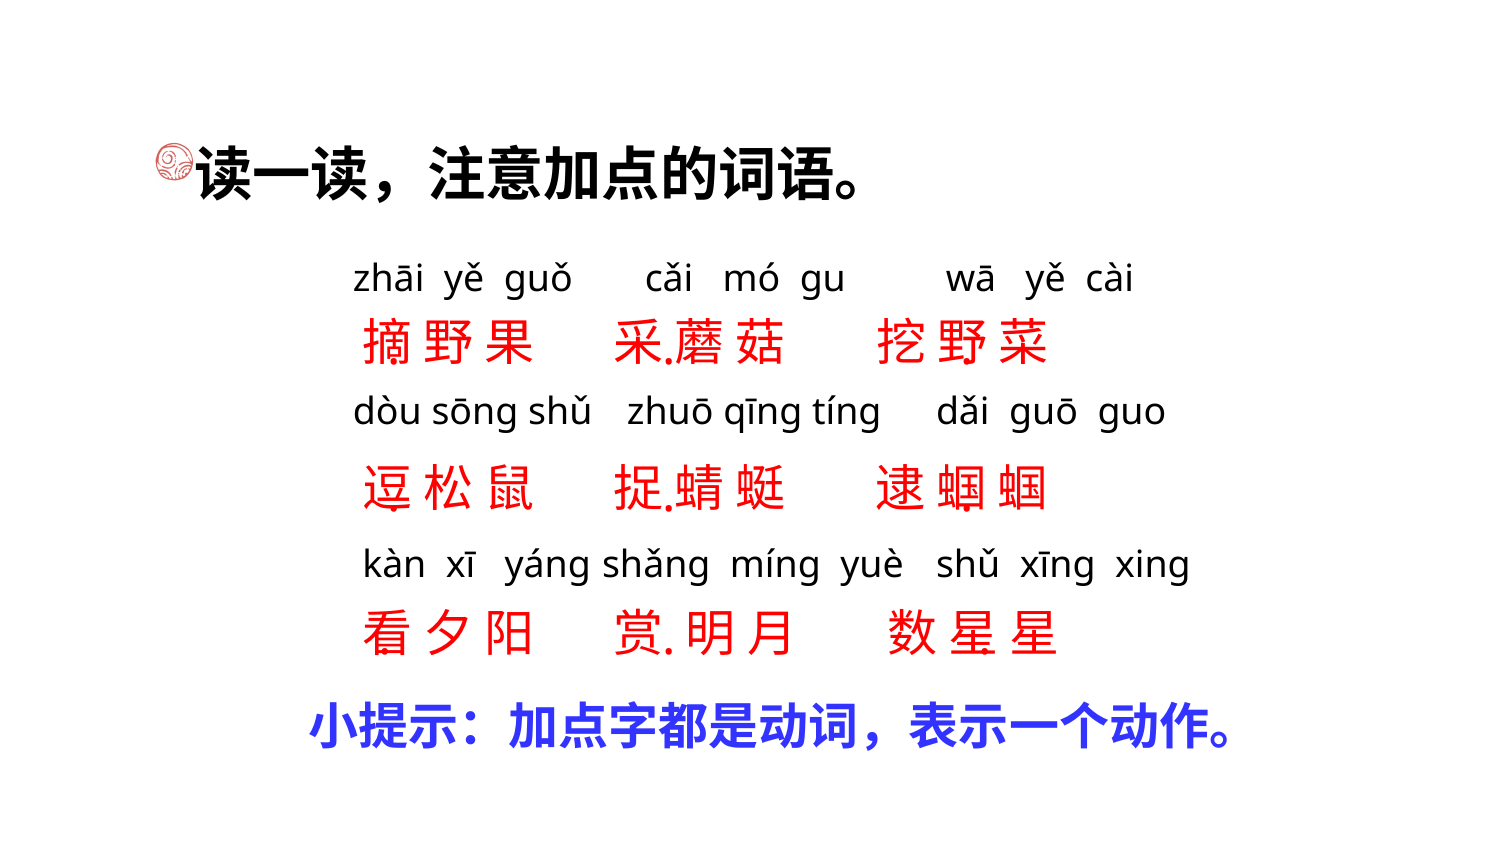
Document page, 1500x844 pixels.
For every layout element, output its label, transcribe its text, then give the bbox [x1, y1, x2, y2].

text_box kàn xī yáng [347, 532, 587, 593]
text_box · [946, 321, 1017, 397]
text_box shǔ xīng xing [921, 532, 1256, 593]
text_box dòu sōng shǔ [338, 379, 612, 440]
text_box cǎi mó gu [630, 246, 921, 306]
text_box 摘 野 果 采 蘑 菇 挖 野 菜 逗 松 鼠 捉 蜻 蜓 逮 蝈 蝈 看 夕 阳 赏 明 月 数 星 星 [347, 217, 1391, 730]
text_box shǎng míng yuè [587, 532, 921, 593]
text_box wā yě cài [921, 246, 1256, 306]
text_box zhuō qīng tíng [612, 379, 921, 440]
text_box · [647, 468, 724, 544]
text_box · [647, 611, 719, 687]
text_box · [373, 321, 444, 397]
text_box 读一读，注意加点的词语。 [182, 110, 964, 213]
text_box · [647, 321, 719, 397]
picture [154, 141, 195, 183]
text_box · [373, 468, 444, 544]
text_box 小提示：加点字都是动词，表示一个动作。 [293, 687, 1301, 763]
text_box · [363, 611, 435, 687]
text_box · [946, 468, 1017, 544]
text_box · [964, 611, 1035, 687]
text_box dǎi guō guo [921, 379, 1256, 440]
text_box zhāi yě guǒ [338, 246, 630, 306]
